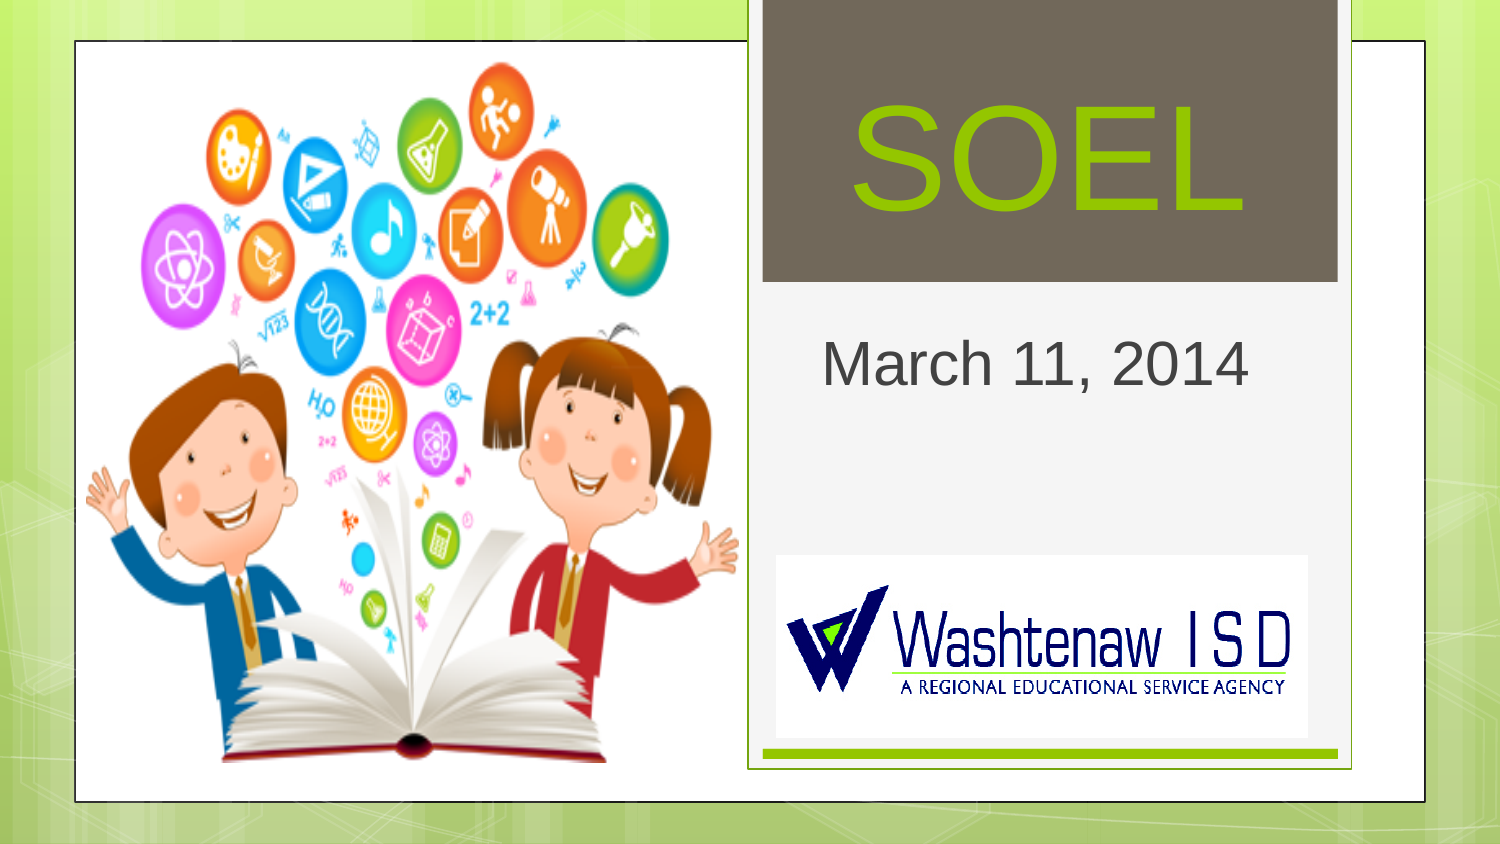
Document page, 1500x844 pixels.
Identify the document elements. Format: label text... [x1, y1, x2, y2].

subtitle March 11, 2014 [764, 308, 1308, 464]
picture [775, 555, 1308, 738]
picture [85, 60, 739, 764]
title SOEL [776, 45, 1320, 256]
